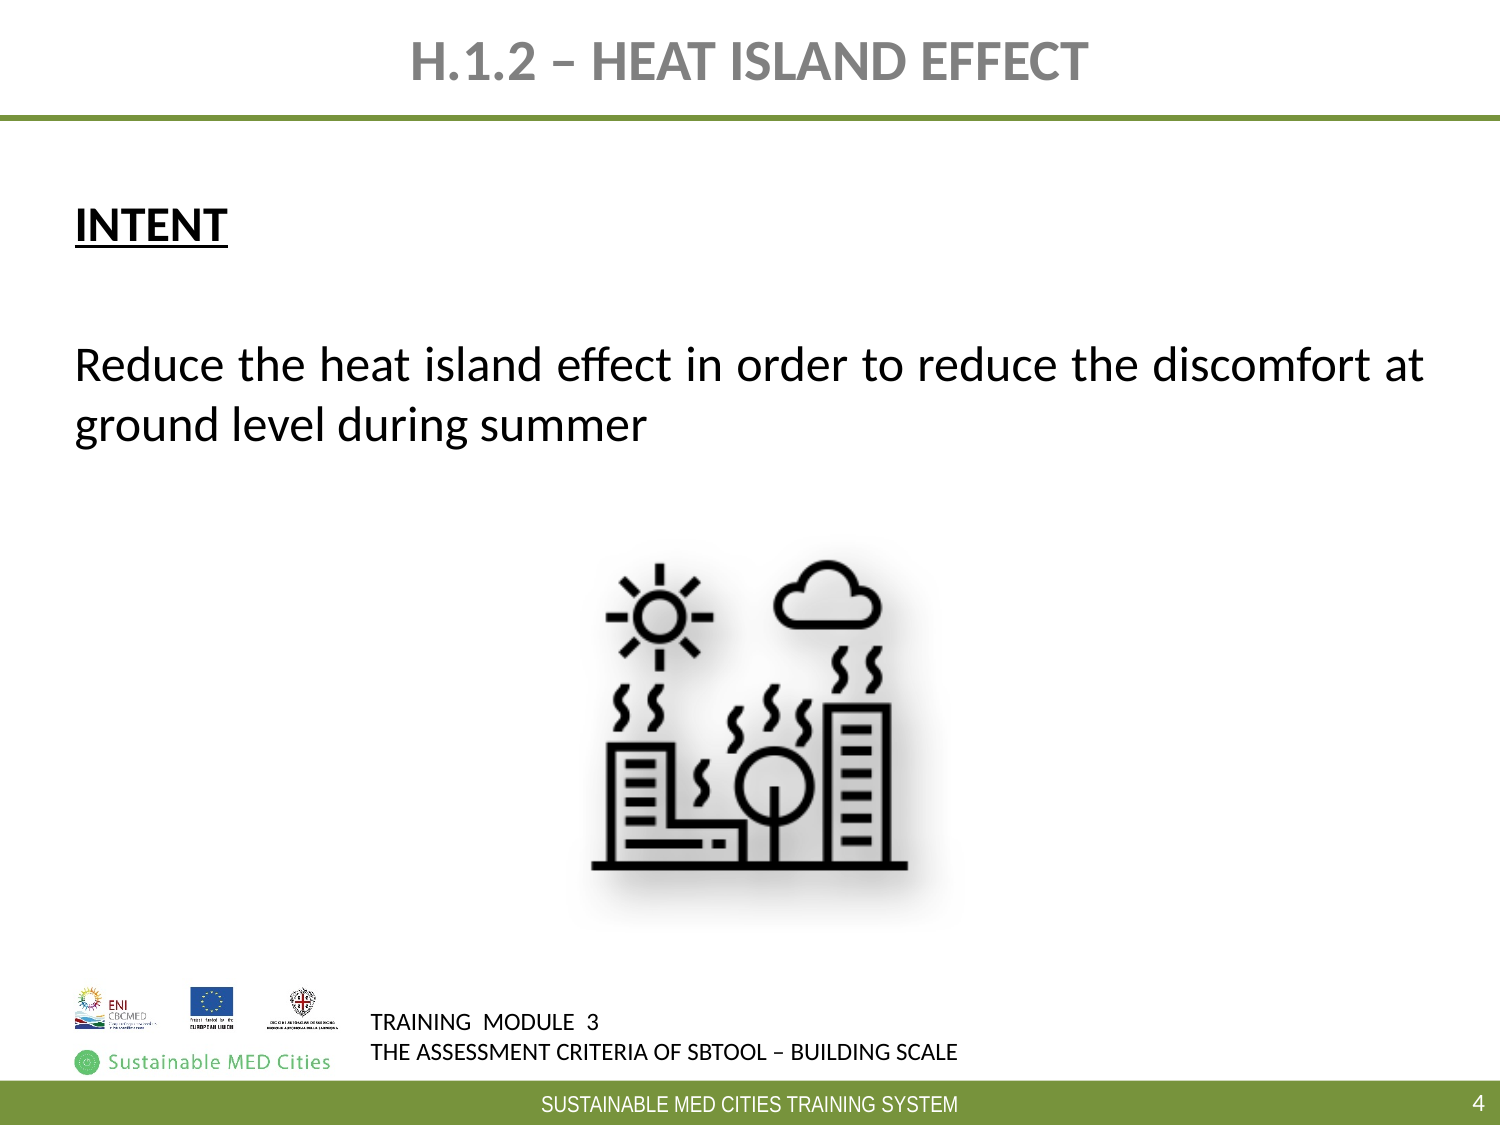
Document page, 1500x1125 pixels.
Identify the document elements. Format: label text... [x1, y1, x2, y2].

title H.1.2 – HEAT ISLAND EFFECT [0, 0, 1500, 115]
slide_number 4 [1149, 1078, 1500, 1125]
list INTENT Reduce the heat island effect in order to reduce the discomfort at ground level during summer [59, 184, 1441, 920]
picture [62, 978, 356, 1080]
picture [567, 535, 932, 900]
